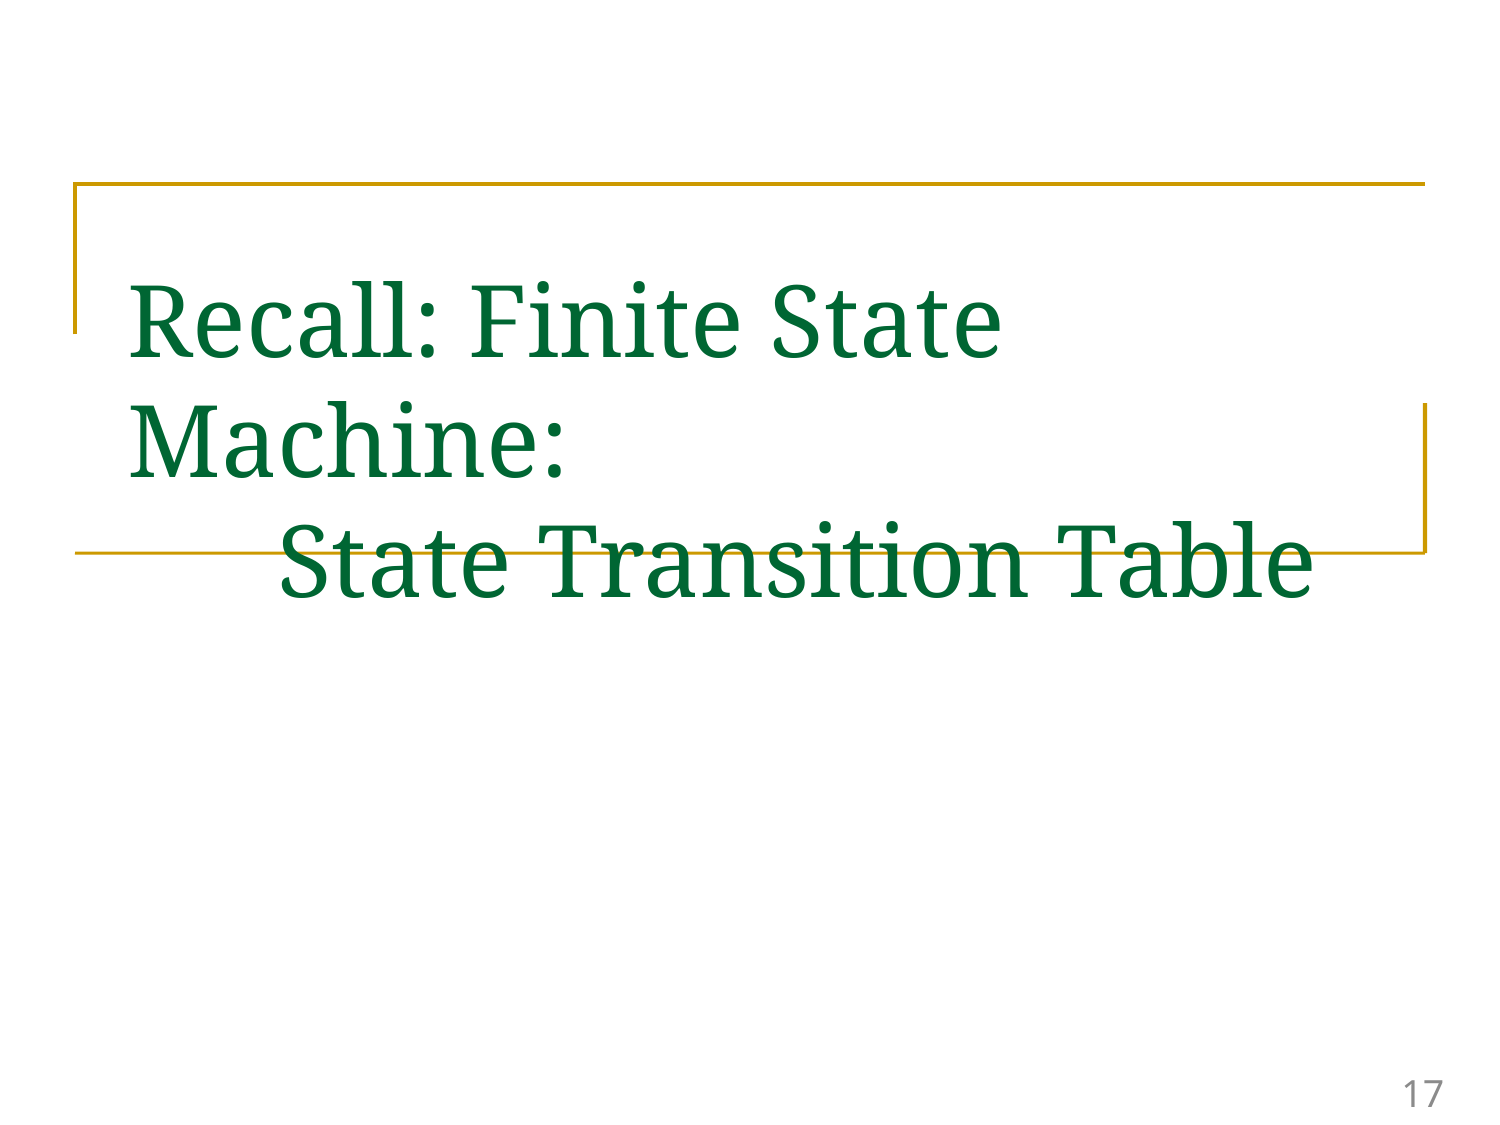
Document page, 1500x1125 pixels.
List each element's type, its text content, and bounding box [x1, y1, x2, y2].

slide_number 17 [1121, 1066, 1460, 1125]
title Recall: Finite State Machine: State Transition Table [112, 249, 1413, 538]
